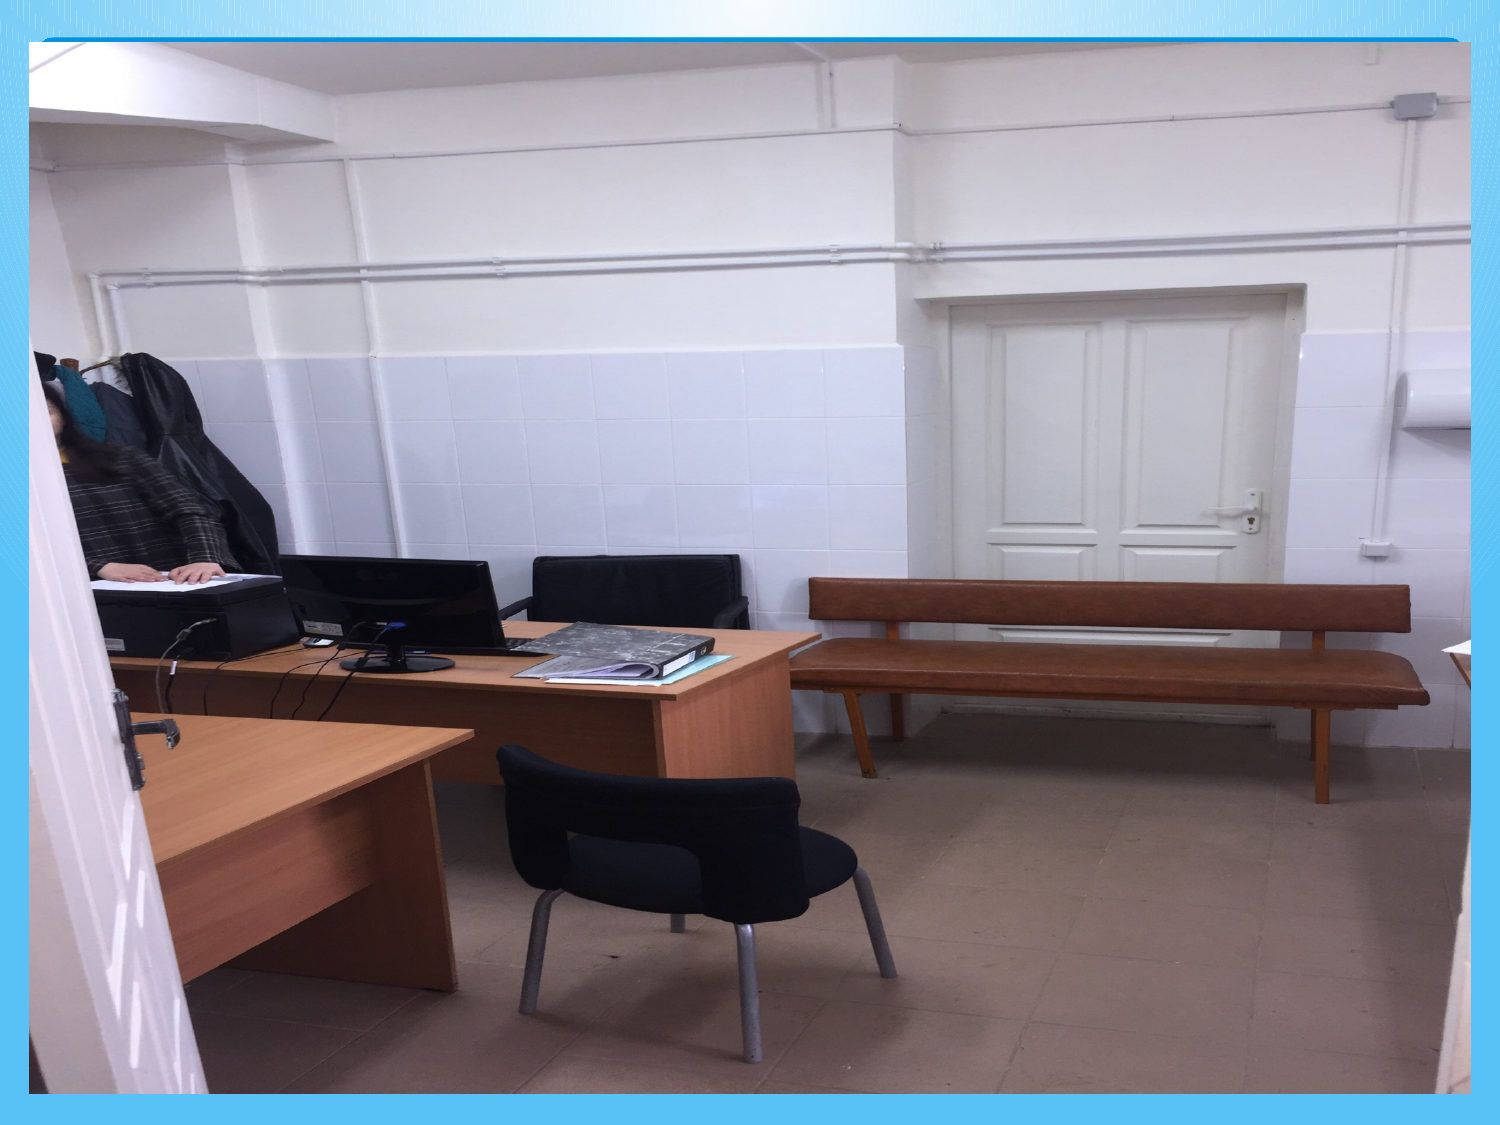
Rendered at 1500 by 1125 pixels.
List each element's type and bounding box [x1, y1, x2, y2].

picture [29, 42, 1471, 1095]
